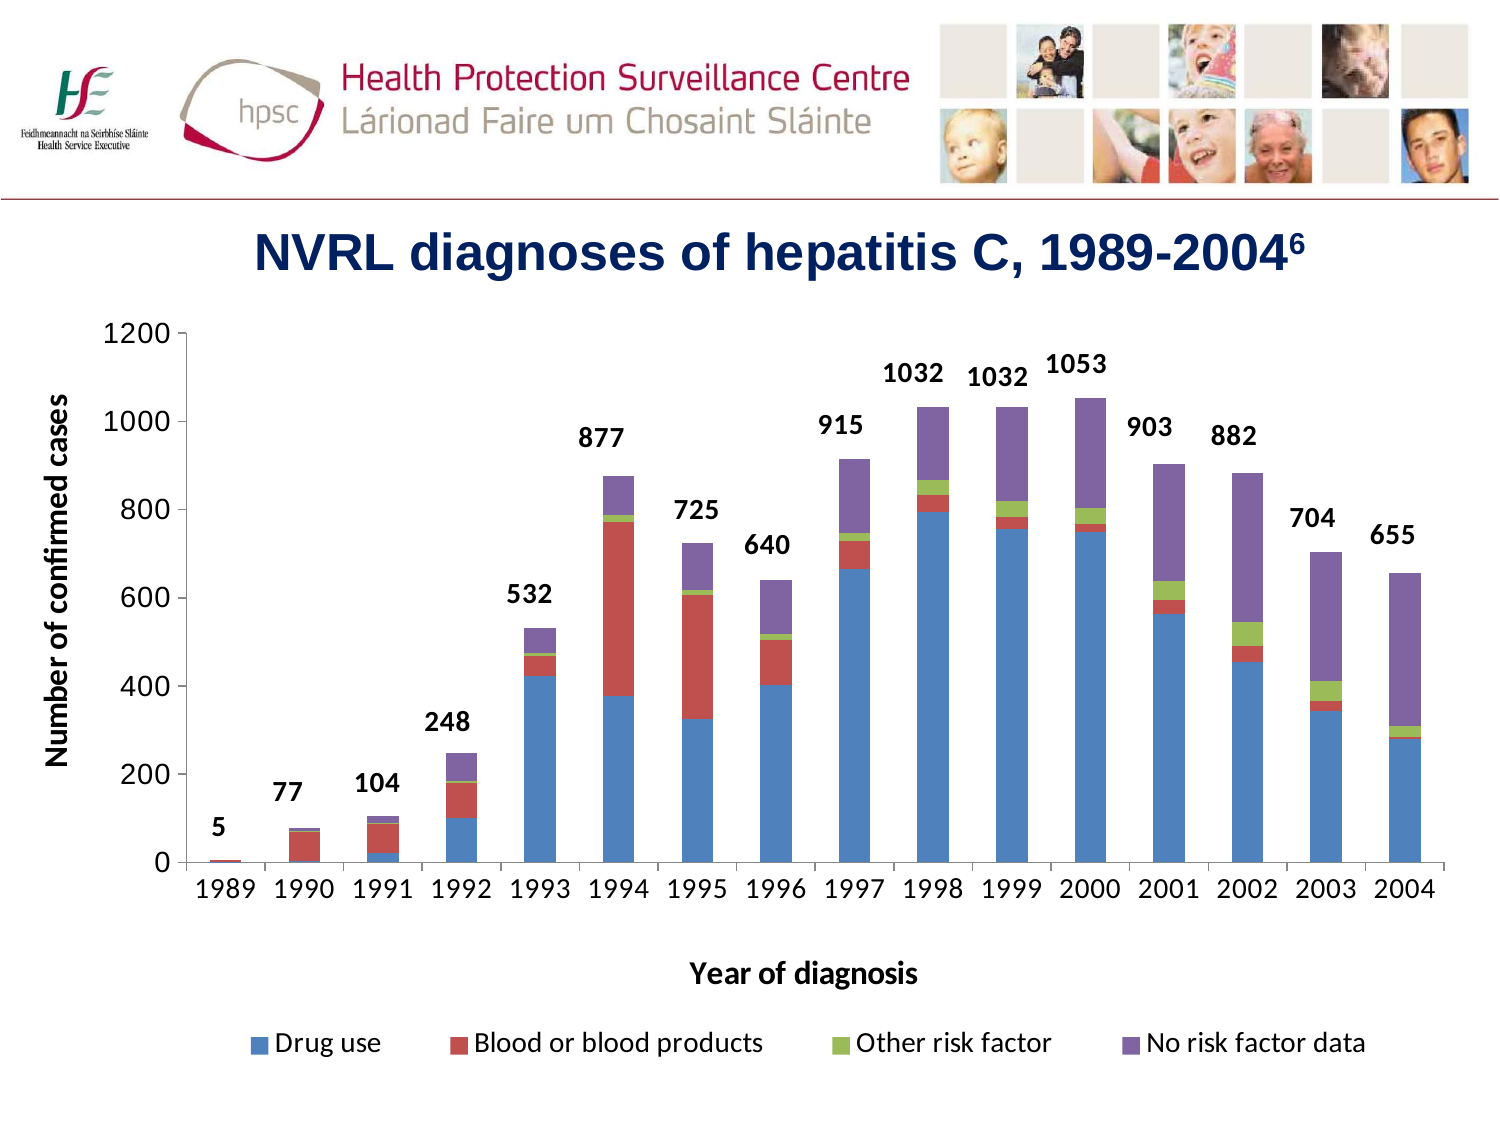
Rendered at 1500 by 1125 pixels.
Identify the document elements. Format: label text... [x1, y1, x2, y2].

title NVRL diagnoses of hepatitis C, 1989-20046 [100, 210, 1460, 291]
picture [0, 0, 1500, 201]
chart [17, 302, 1483, 1095]
